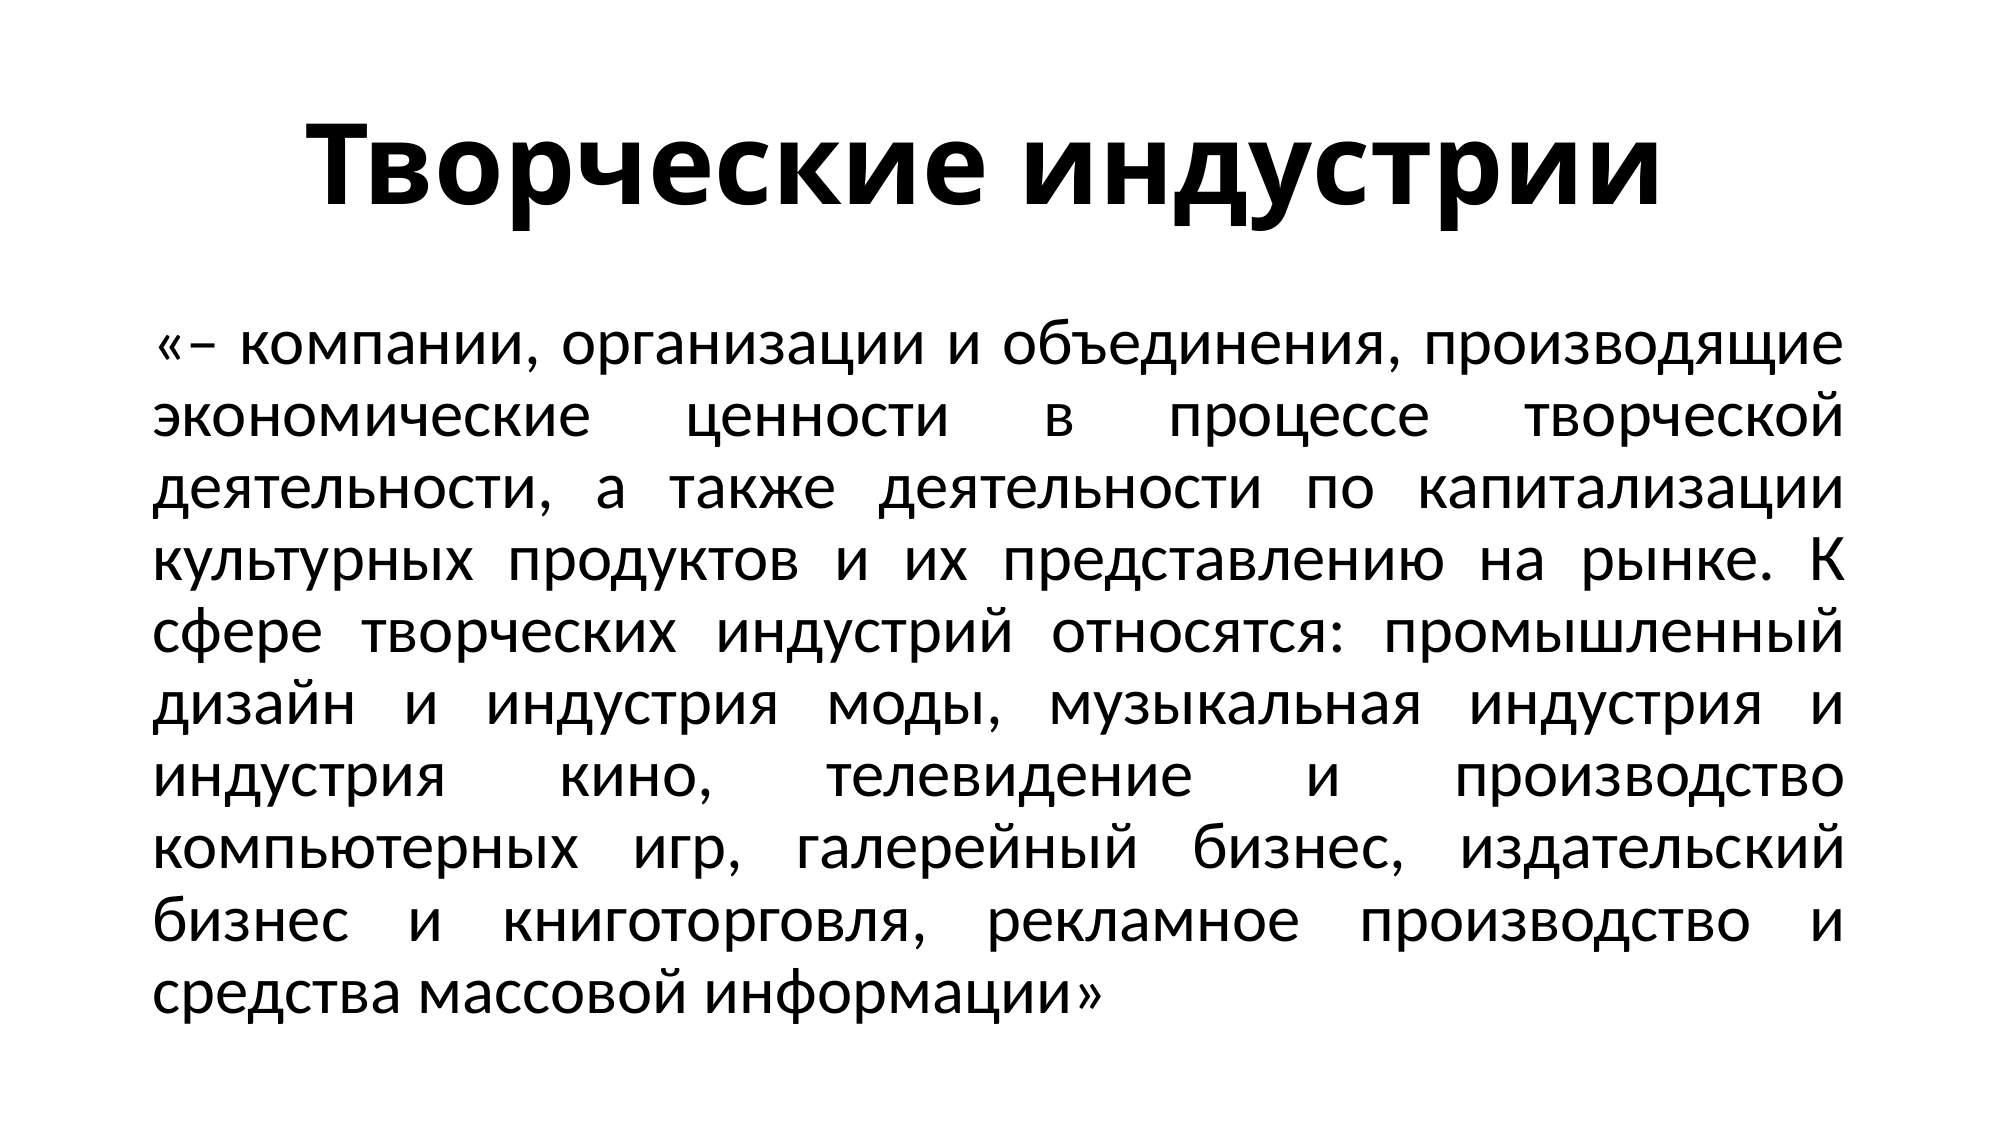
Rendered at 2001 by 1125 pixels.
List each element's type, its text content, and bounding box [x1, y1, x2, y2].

title Творческие индустрии [137, 59, 1863, 278]
list «– компании, организации и объединения, производящие экономические ценности в процессе творческой деятельности, а также деятельности по капитализации культурных продуктов и их представлению на рынке. К сфере творческих индустрий относятся: промышленный дизайн и индустрия моды, музыкальная индустрия и индустрия кино, телевидение и производство компьютерных игр, галерейный бизнес, издательский бизнес и книготорговля, рекламное производство и средства массовой информации» [137, 299, 1863, 1091]
